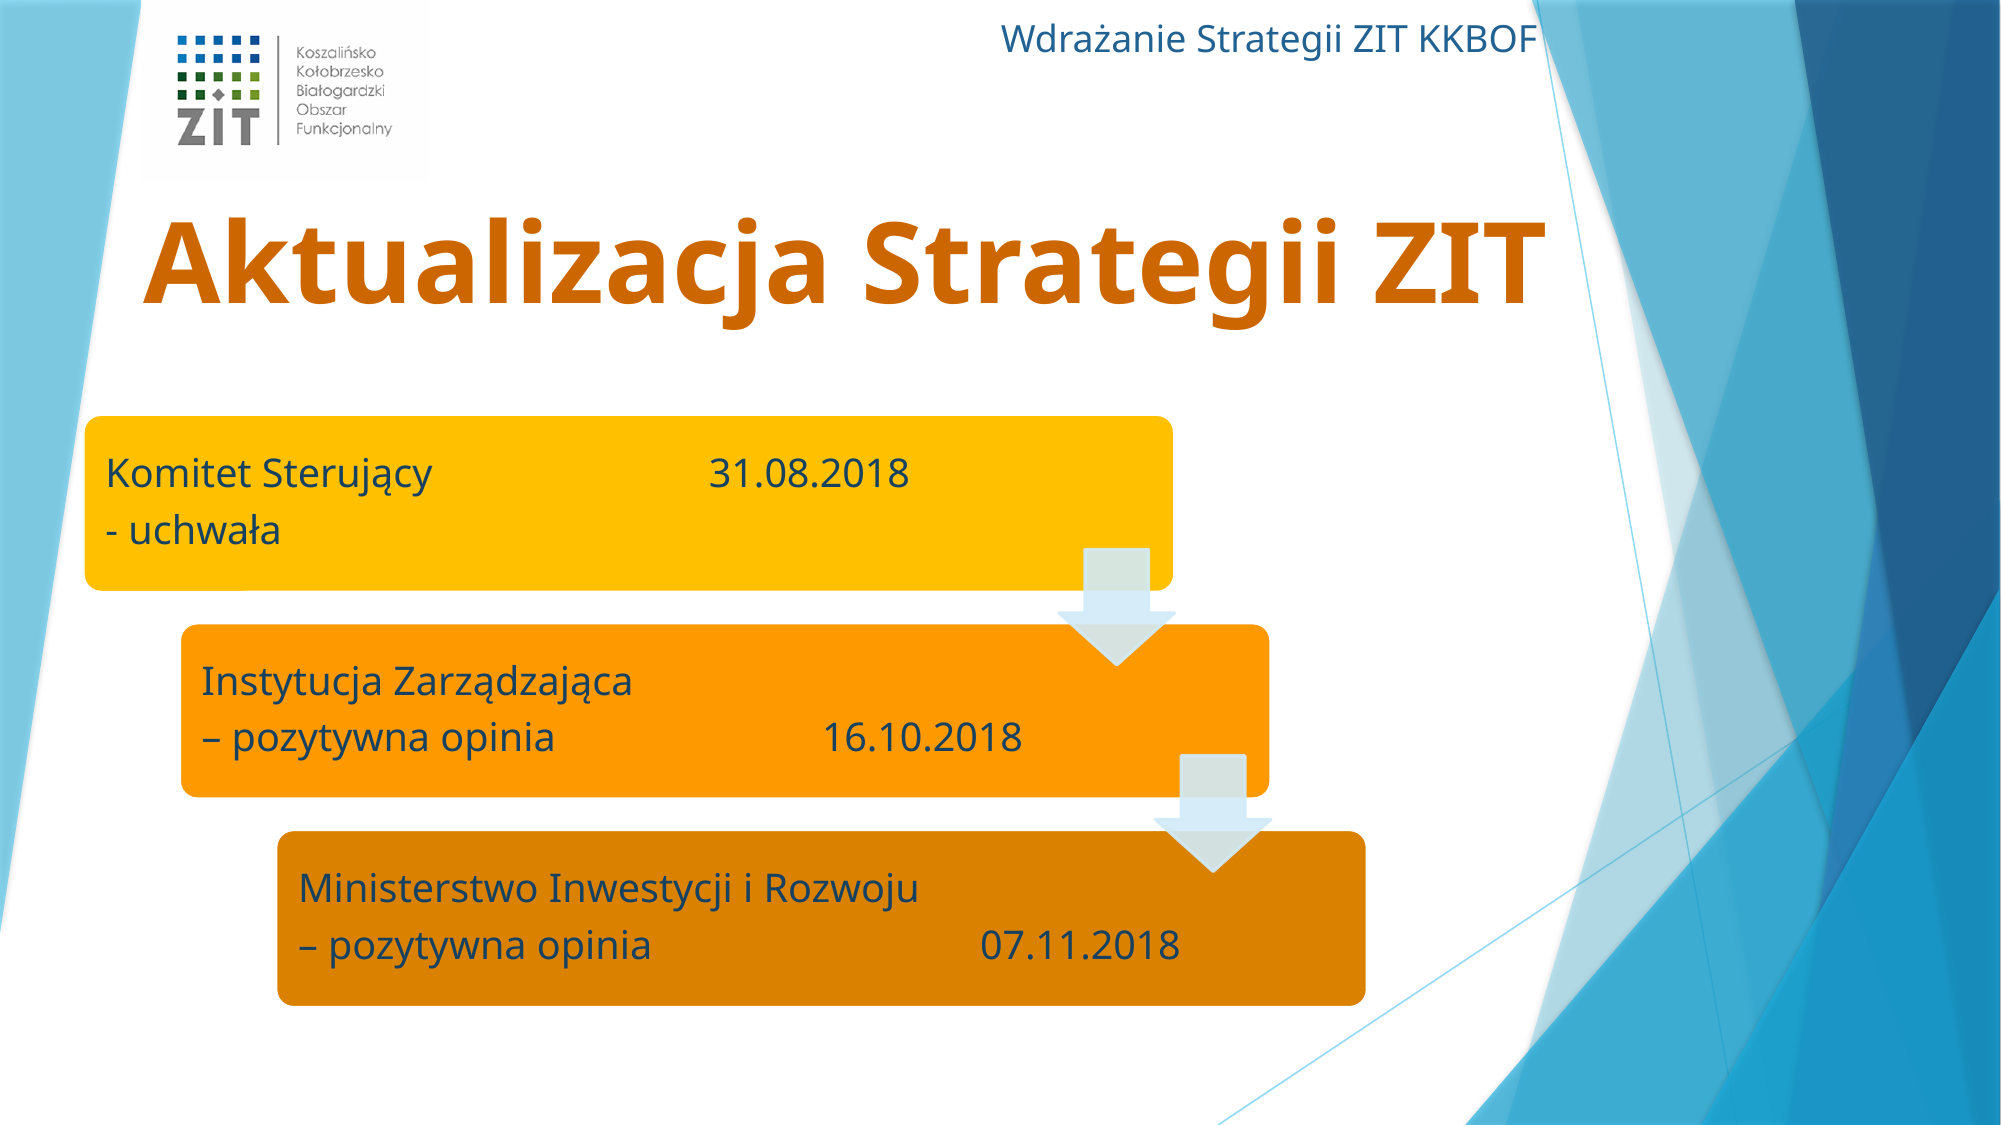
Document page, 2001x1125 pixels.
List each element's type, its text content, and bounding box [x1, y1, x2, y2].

picture [141, 0, 428, 181]
text_box Aktualizacja Strategii ZIT [120, 183, 1571, 334]
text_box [82, 413, 1368, 1008]
